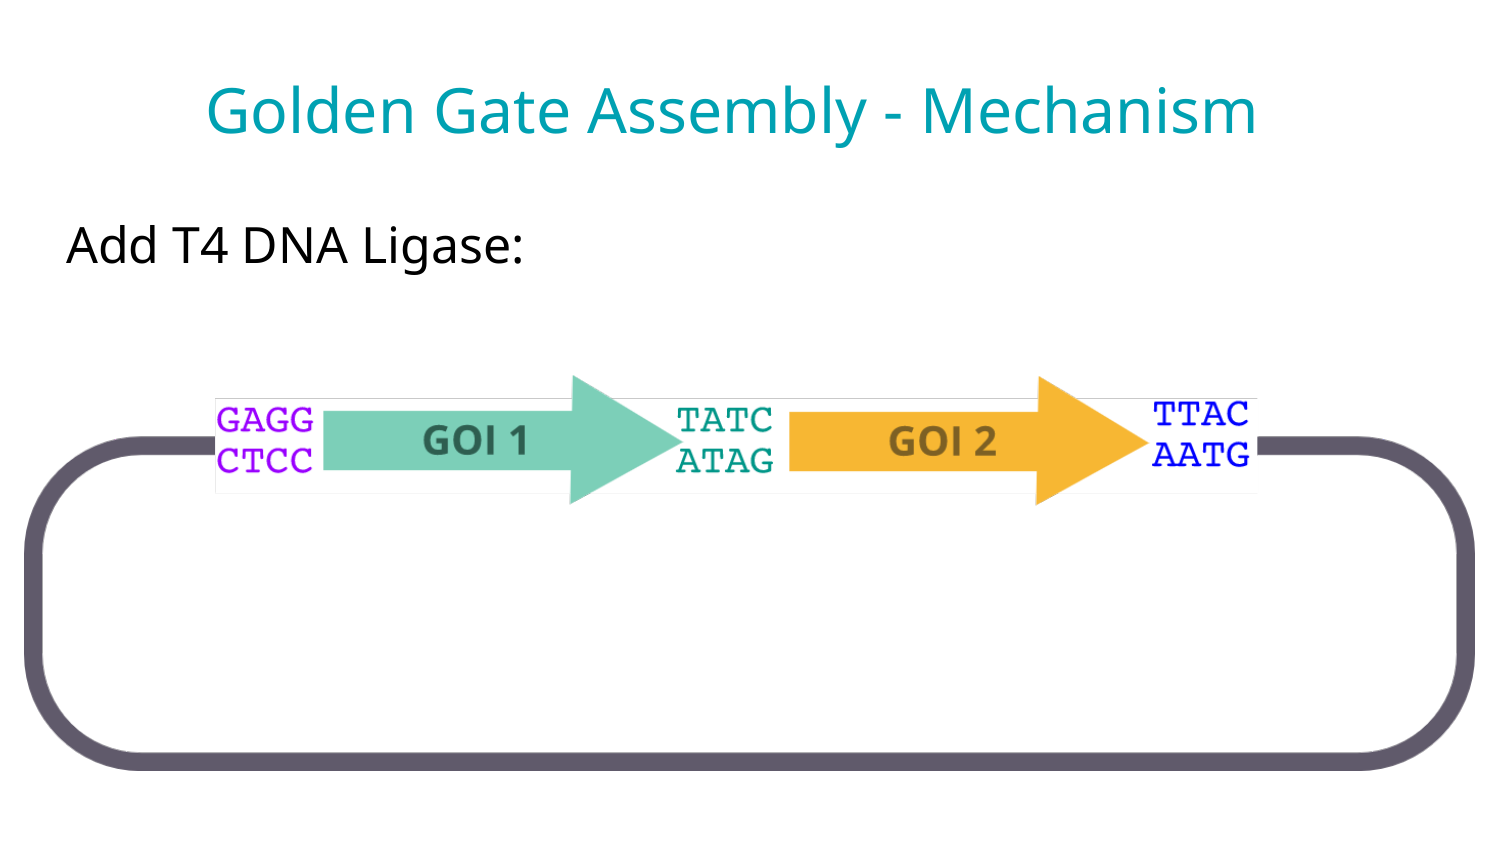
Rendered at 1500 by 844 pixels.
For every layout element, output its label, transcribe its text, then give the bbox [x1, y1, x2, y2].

picture [24, 375, 1476, 772]
text_box Golden Gate Assembly - Mechanism [40, 56, 1438, 151]
text_box Add T4 DNA Ligase: [51, 189, 1449, 283]
